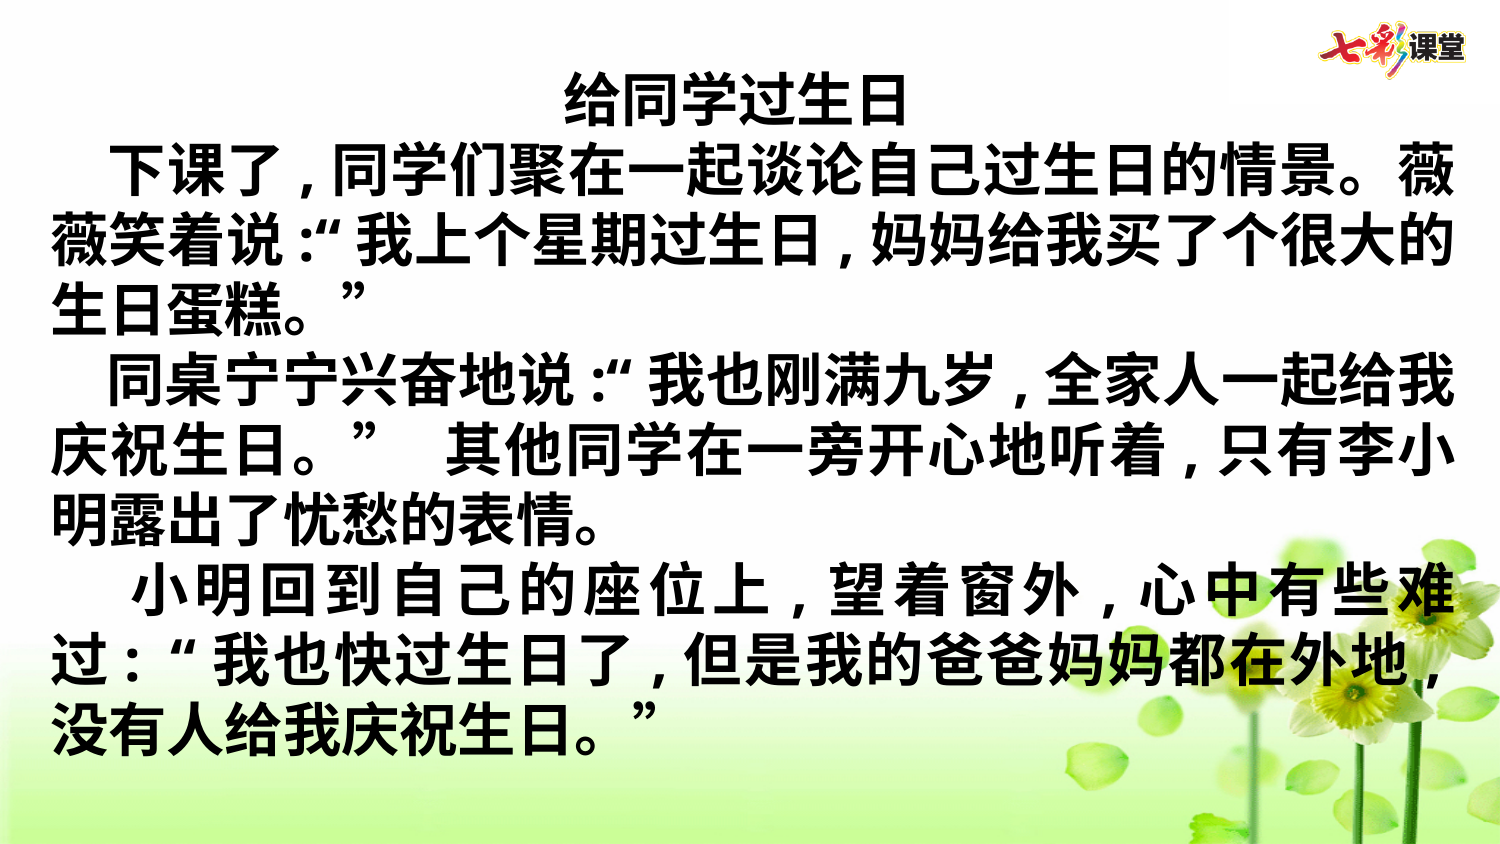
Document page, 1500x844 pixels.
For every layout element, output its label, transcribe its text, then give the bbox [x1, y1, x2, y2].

text_box 给同学过生日 下课了,同学们聚在一起谈论自己过生日的情景。薇薇笑着说:“我上个星期过生日,妈妈给我买了个很大的生日蛋糕。” 同桌宁宁兴奋地说:“我也刚满九岁,全家人一起给我庆祝生日。” 其他同学在一旁开心地听着,只有李小明露出了忧愁的表情。 小明回到自己的座位上,望着窗外,心中有些难过: “我也快过生日了,但是我的爸爸妈妈都在外地,没有人给我庆祝生日。” [35, 55, 1471, 771]
picture [0, 0, 1500, 844]
